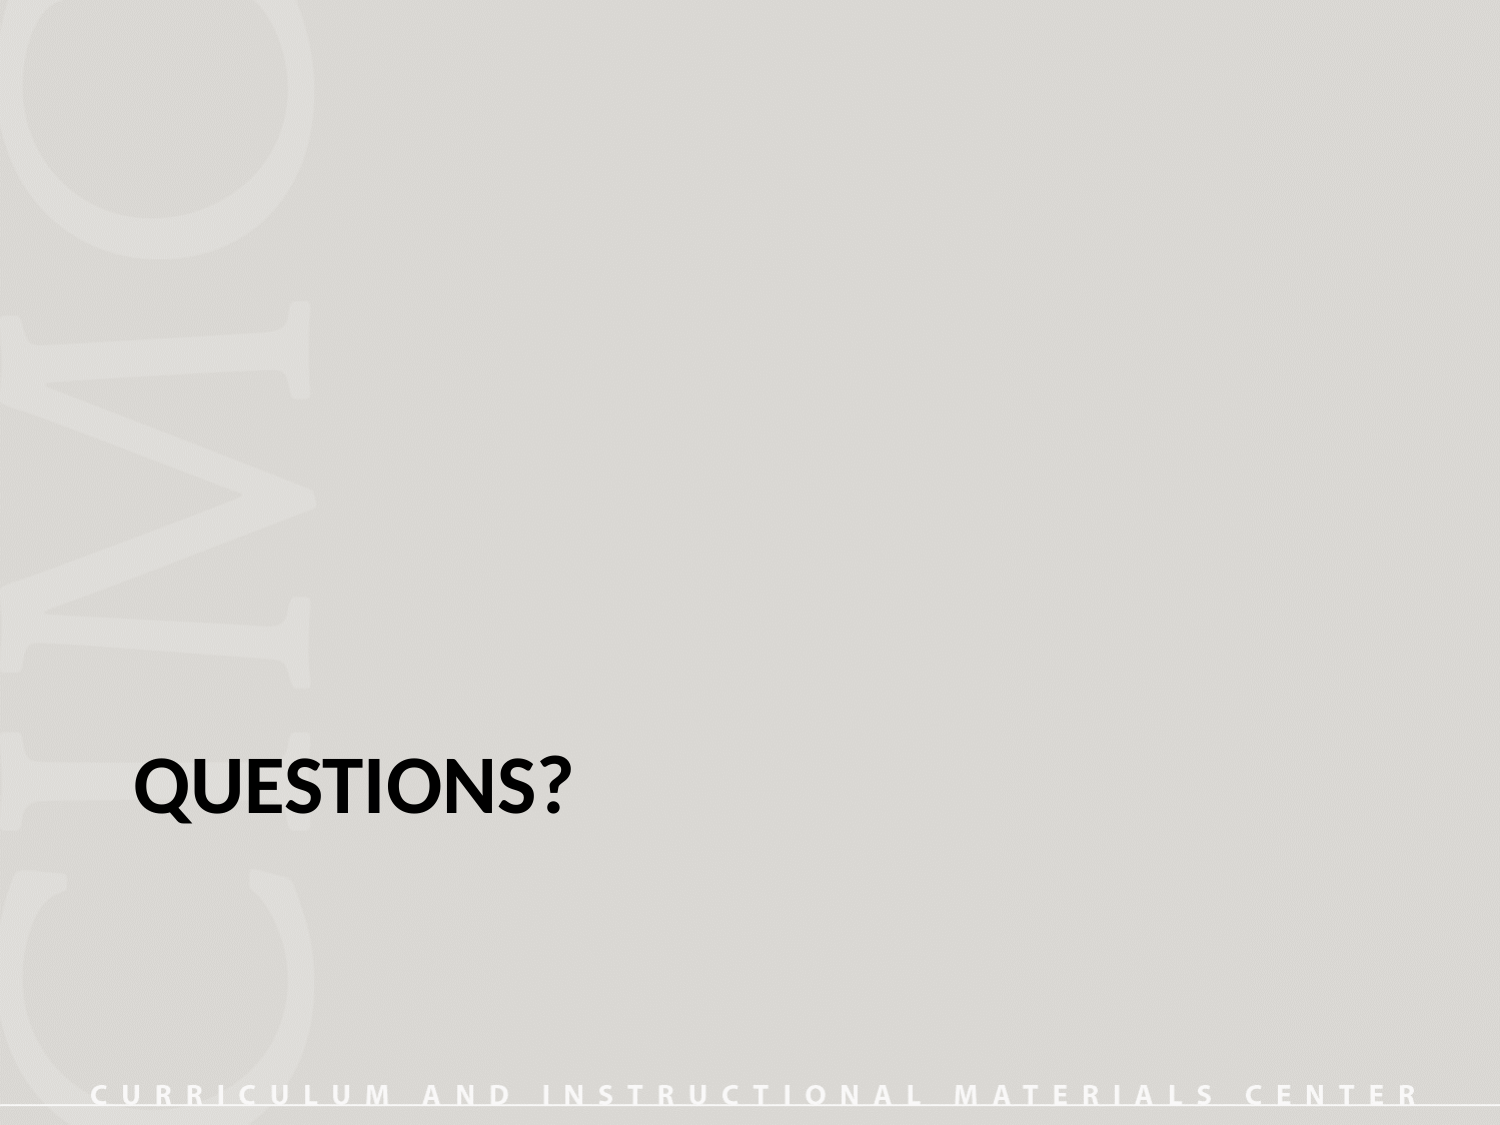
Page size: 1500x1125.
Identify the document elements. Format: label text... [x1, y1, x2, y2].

title Questions? [118, 722, 1394, 947]
